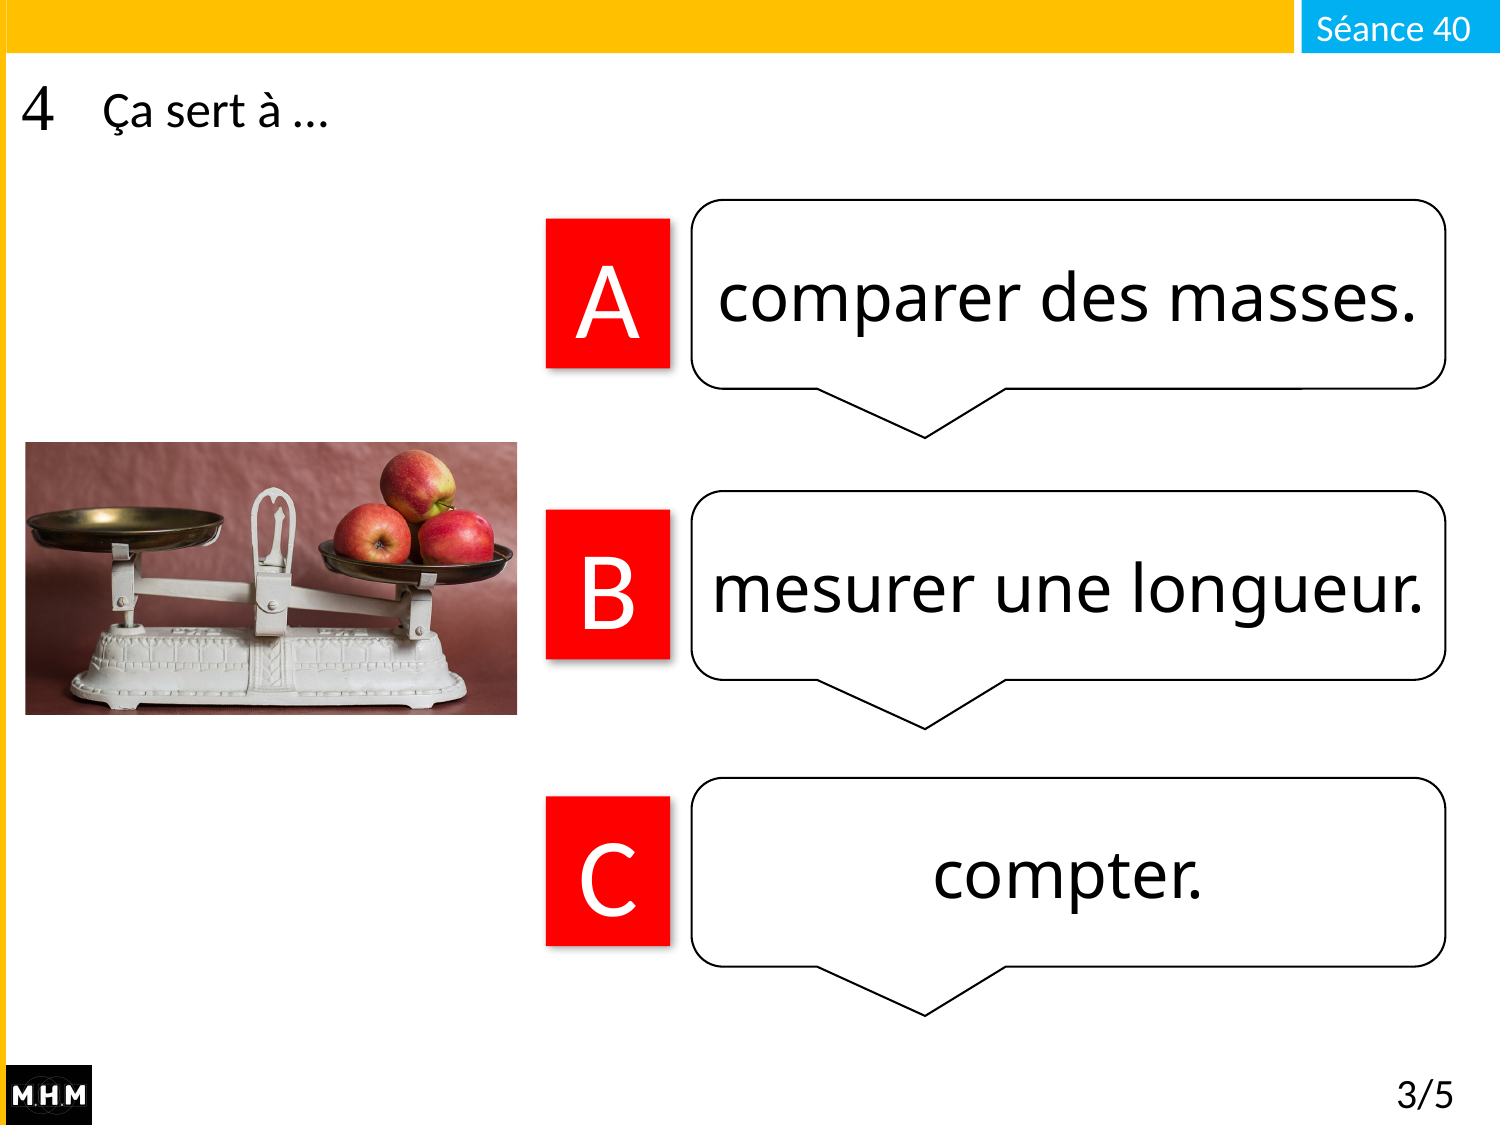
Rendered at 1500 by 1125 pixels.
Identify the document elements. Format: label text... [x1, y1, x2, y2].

picture [6, 1065, 92, 1125]
text_box mesurer une longueur. [690, 490, 1447, 731]
picture [25, 441, 518, 715]
text_box comparer des masses. [690, 198, 1447, 440]
text_box A [545, 218, 671, 369]
title Ça sert à … [87, 38, 1382, 146]
text_box C [545, 796, 671, 947]
text_box B [545, 509, 671, 660]
list 3/5 [1351, 1064, 1500, 1125]
text_box compter. [690, 776, 1447, 1018]
